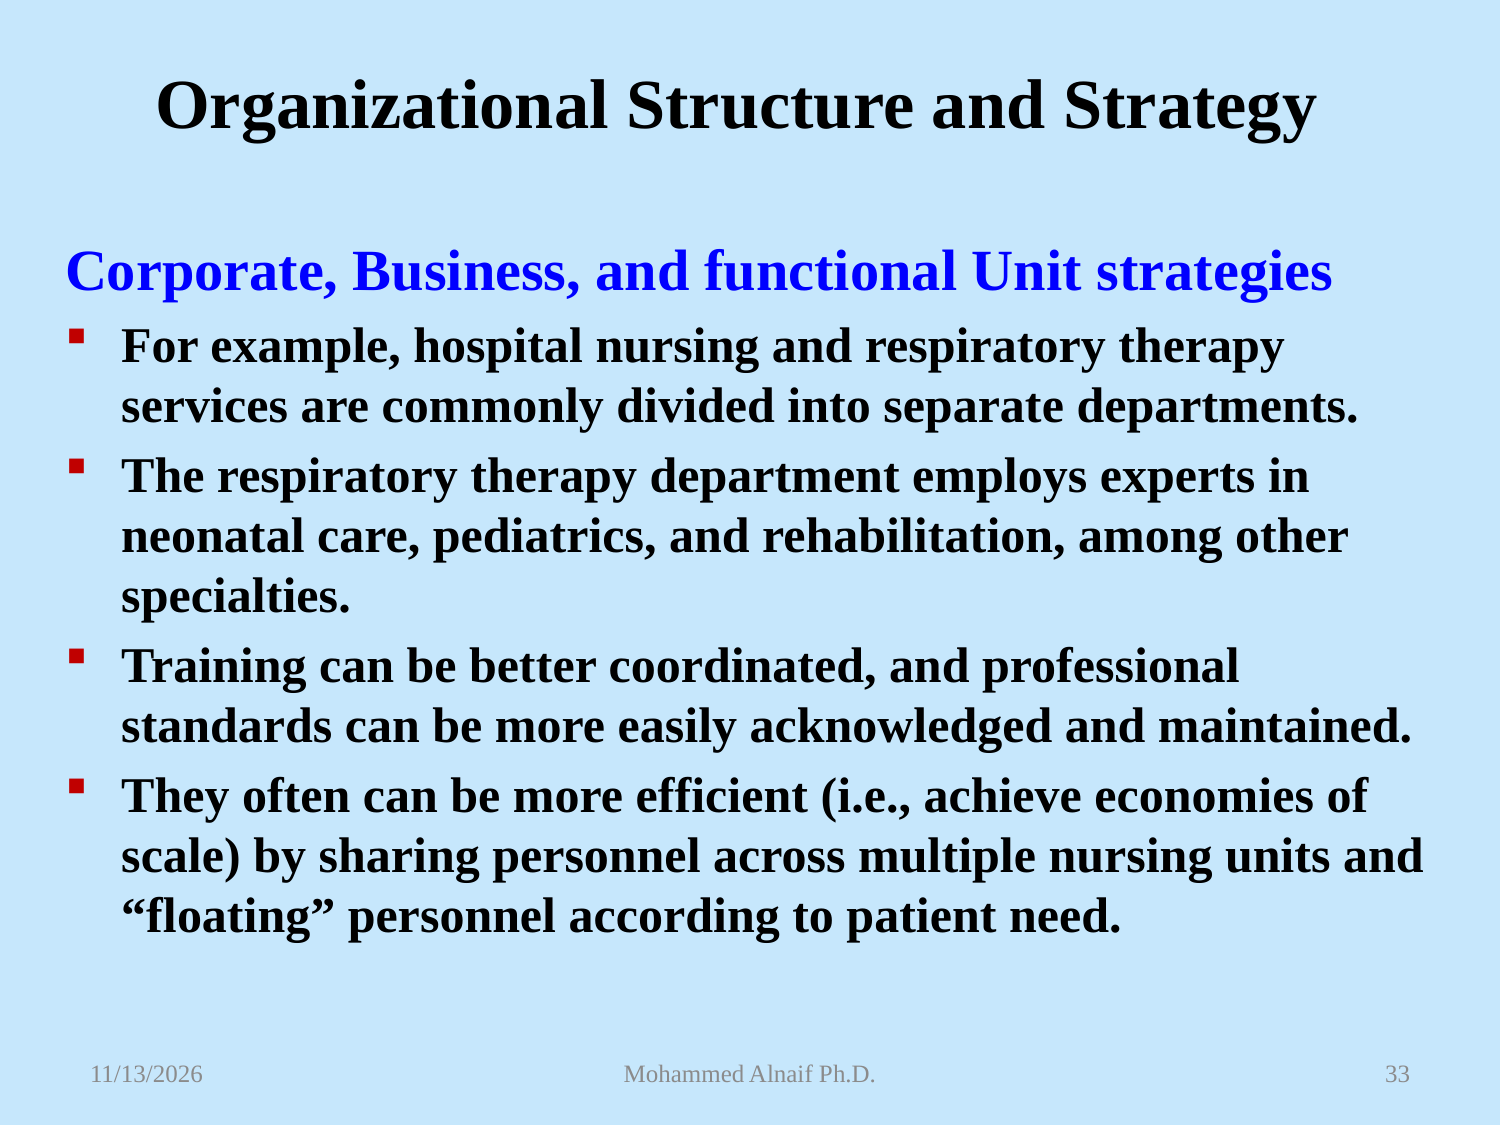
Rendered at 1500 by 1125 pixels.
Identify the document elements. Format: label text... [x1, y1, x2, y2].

slide_number 33 [1074, 1042, 1425, 1103]
subtitle Corporate, Business, and functional Unit strategies For example, hospital nursing and respiratory therapy services are commonly divided into separate departments. The respiratory therapy department employs experts in neonatal care, pediatrics, and rehabilitation, among other specialties. Training can be better coordinated, and professional standards can be more easily acknowledged and maintained. They often can be more efficient (i.e., achieve economies of scale) by sharing personnel across multiple nursing units and “floating” personnel according to patient need. [50, 224, 1463, 1038]
footer Mohammed Alnaif Ph.D. [512, 1042, 988, 1103]
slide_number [75, 1042, 425, 1103]
title Organizational Structure and Strategy [99, 50, 1375, 150]
